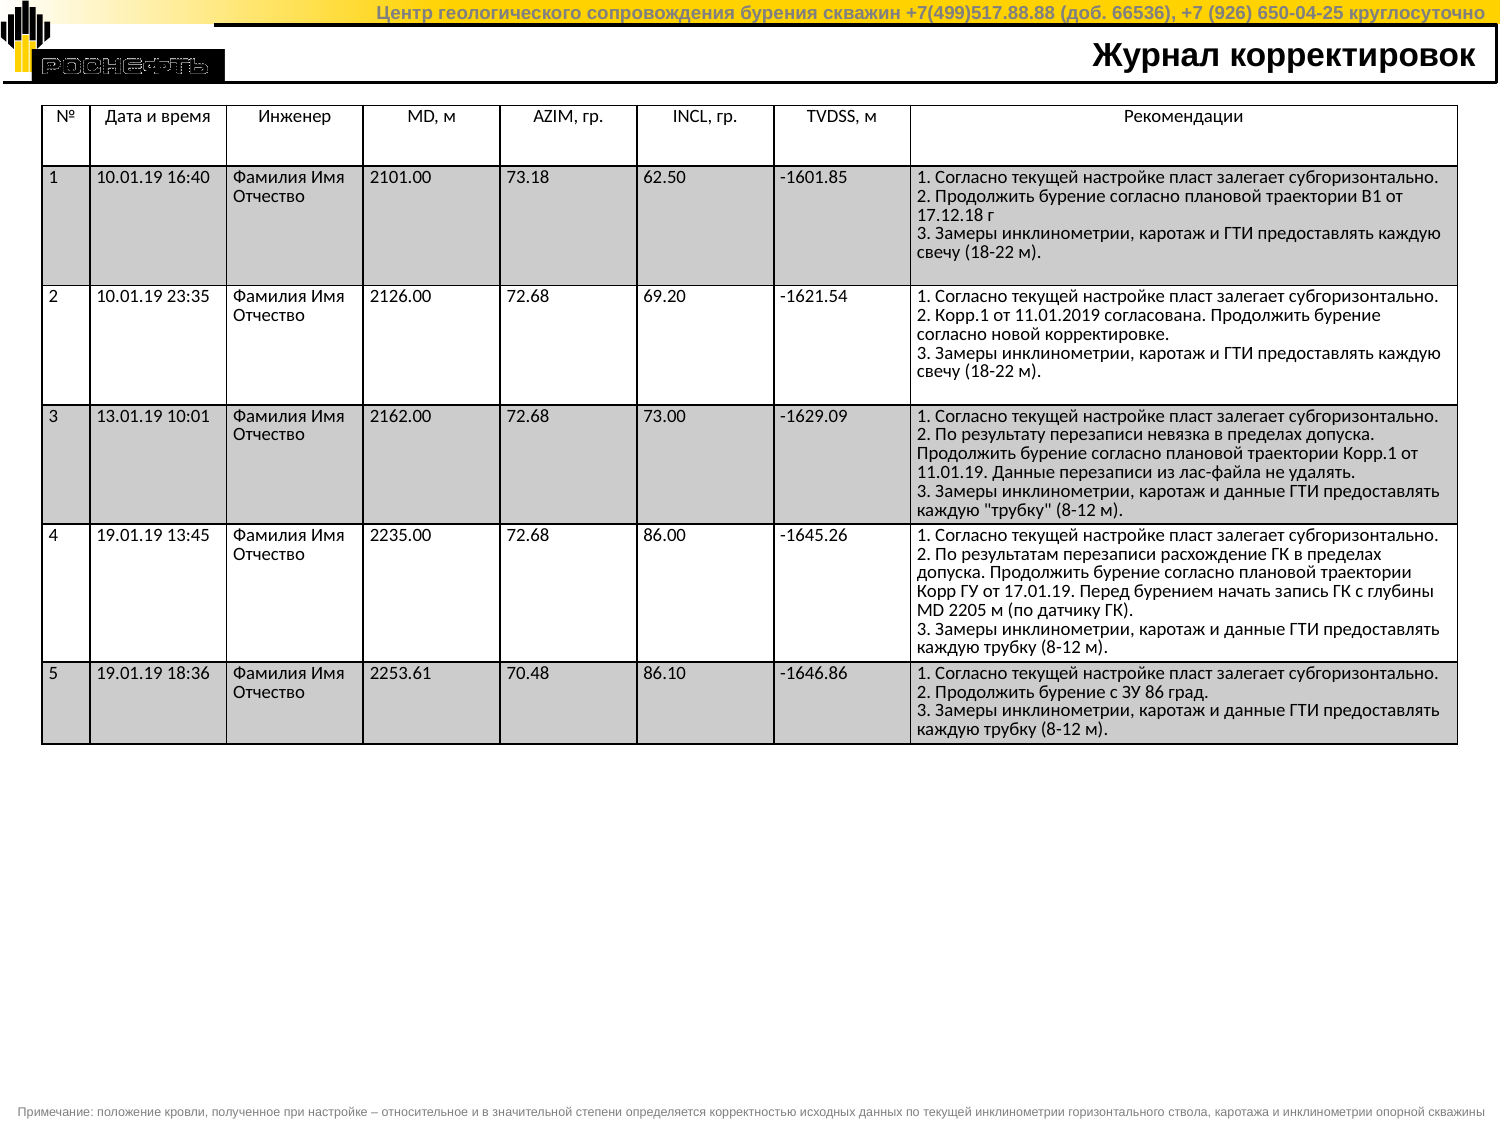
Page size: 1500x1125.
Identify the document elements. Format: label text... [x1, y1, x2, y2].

table_cell 72.68 [501, 406, 636, 523]
table_cell 10.01.19 16:40 [91, 167, 226, 285]
table_header TVDSS, м [775, 106, 910, 165]
table_cell 19.01.19 18:36 [91, 663, 226, 743]
table_cell Фамилия Имя Отчество [227, 167, 362, 285]
table_header Дата и время [91, 106, 226, 165]
table_cell Фамилия Имя Отчество [227, 525, 362, 661]
table_cell 1. Согласно текущей настройке пласт залегает субгоризонтально. 2. Продолжить бурение с ЗУ 86 град. 3. Замеры инклинометрии, каротаж и данные ГТИ предоставлять каждую трубку (8-12 м). [911, 663, 1457, 743]
table_cell 69.20 [638, 286, 773, 404]
table_cell -1621.54 [775, 286, 910, 404]
table_cell 1. Согласно текущей настройке пласт залегает субгоризонтально. 2. По результату перезаписи невязка в пределах допуска. Продолжить бурение согласно плановой траектории Корр.1 от 11.01.19. Данные перезаписи из лас-файла не удалять. 3. Замеры инклинометрии, каротаж и данные ГТИ предоставлять каждую "трубку" (8-12 м). [911, 406, 1457, 523]
table_header AZIM, гр. [501, 106, 636, 165]
table_cell 2235.00 [364, 525, 499, 661]
table_cell -1646.86 [775, 663, 910, 743]
table_cell 2 [43, 286, 89, 404]
table_cell 19.01.19 13:45 [91, 525, 226, 661]
table_cell 72.68 [501, 525, 636, 661]
table_cell 3 [43, 406, 89, 523]
table_cell 2126.00 [364, 286, 499, 404]
table_cell 1. Согласно текущей настройке пласт залегает субгоризонтально. 2. Корр.1 от 11.01.2019 согласована. Продолжить бурение согласно новой корректировке. 3. Замеры инклинометрии, каротаж и ГТИ предоставлять каждую свечу (18-22 м). [911, 286, 1457, 404]
table_cell 73.18 [501, 167, 636, 285]
table_cell 1 [43, 167, 89, 285]
table_header № [43, 106, 89, 165]
table_cell 1. Согласно текущей настройке пласт залегает субгоризонтально. 2. Продолжить бурение согласно плановой траектории В1 от 17.12.18 г 3. Замеры инклинометрии, каротаж и ГТИ предоставлять каждую свечу (18-22 м). [911, 167, 1457, 285]
table_header Рекомендации [911, 106, 1457, 165]
table_cell 4 [43, 525, 89, 661]
table_cell Фамилия Имя Отчество [227, 663, 362, 743]
table_cell 73.00 [638, 406, 773, 523]
table_header INCL, гр. [638, 106, 773, 165]
table_header MD, м [364, 106, 499, 165]
table_cell 2101.00 [364, 167, 499, 285]
table_cell -1601.85 [775, 167, 910, 285]
table_cell 86.10 [638, 663, 773, 743]
table_cell 1. Согласно текущей настройке пласт залегает субгоризонтально. 2. По результатам перезаписи расхождение ГК в пределах допуска. Продолжить бурение согласно плановой траектории Корр ГУ от 17.01.19. Перед бурением начать запись ГК с глубины MD 2205 м (по датчику ГК). 3. Замеры инклинометрии, каротаж и данные ГТИ предоставлять каждую трубку (8-12 м). [911, 525, 1457, 661]
table_cell 2253.61 [364, 663, 499, 743]
table_cell 70.48 [501, 663, 636, 743]
table_cell 2162.00 [364, 406, 499, 523]
table_cell Фамилия Имя Отчество [227, 406, 362, 523]
table_cell 13.01.19 10:01 [91, 406, 226, 523]
table_cell 86.00 [638, 525, 773, 661]
table_cell -1629.09 [775, 406, 910, 523]
table_cell Фамилия Имя Отчество [227, 286, 362, 404]
table_header Инженер [227, 106, 362, 165]
title Журнал корректировок [263, 29, 1492, 77]
table_cell 72.68 [501, 286, 636, 404]
table_cell 62.50 [638, 167, 773, 285]
table_cell 5 [43, 663, 89, 743]
table_cell 10.01.19 23:35 [91, 286, 226, 404]
table_cell -1645.26 [775, 525, 910, 661]
